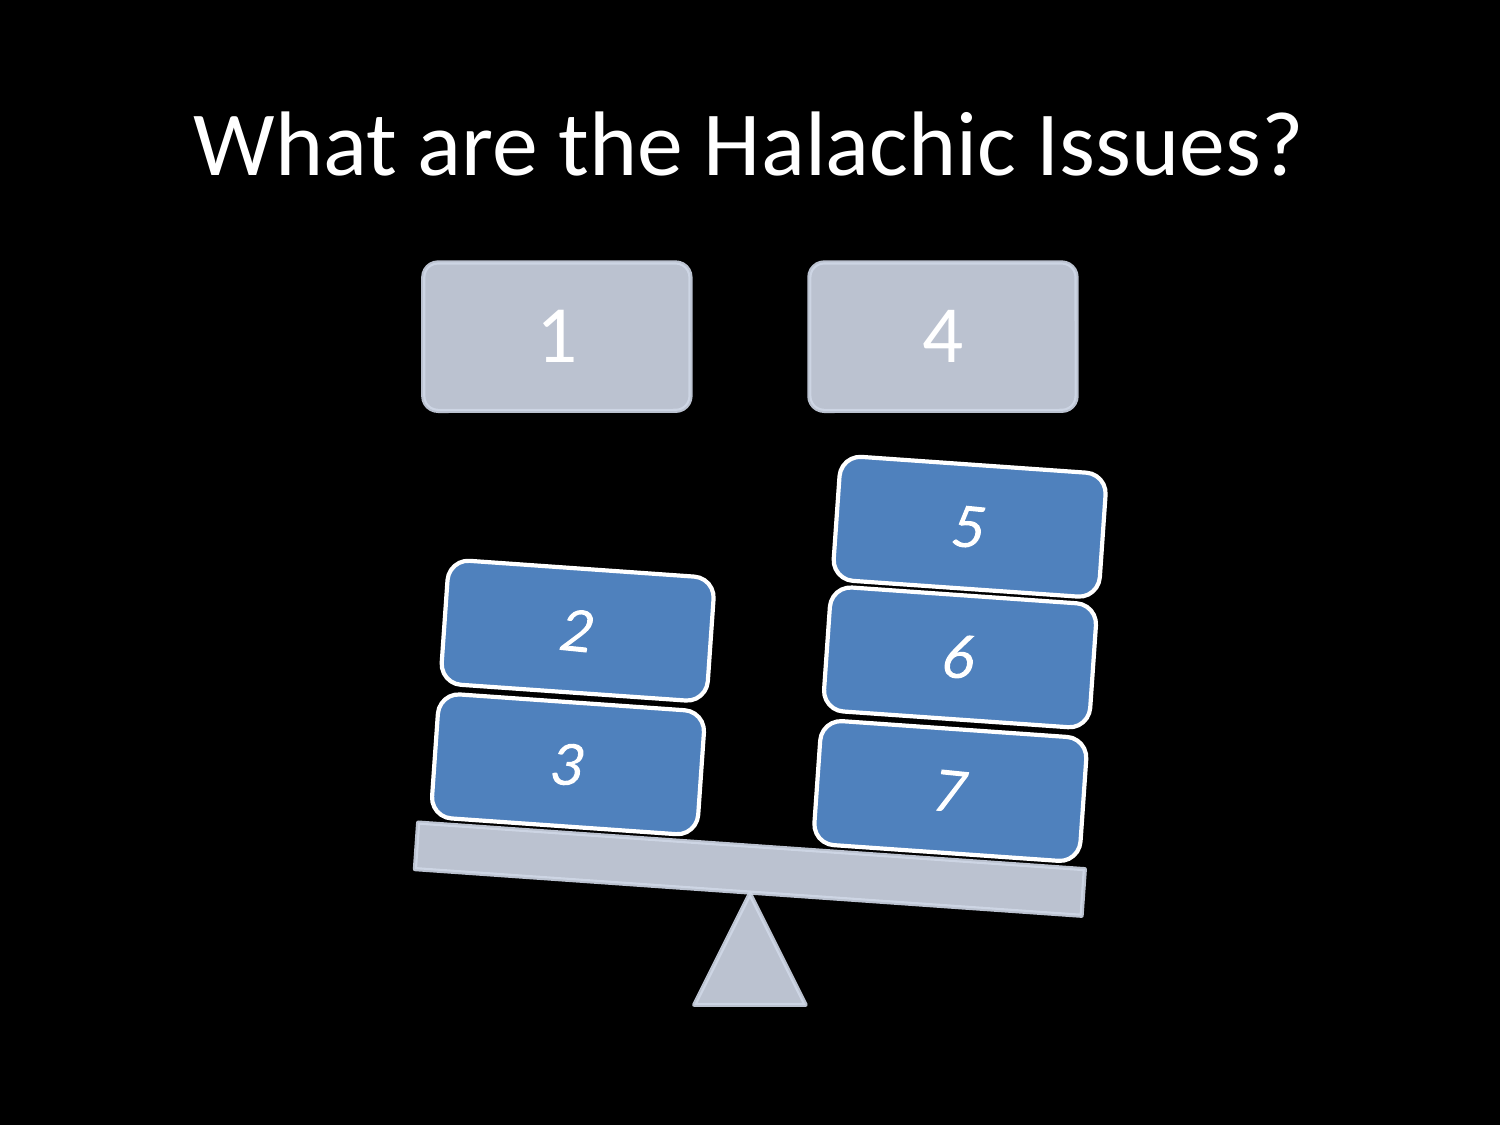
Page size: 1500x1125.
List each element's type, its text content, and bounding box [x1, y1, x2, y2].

title What are the Halachic Issues? [75, 45, 1425, 233]
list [74, 262, 1426, 1006]
